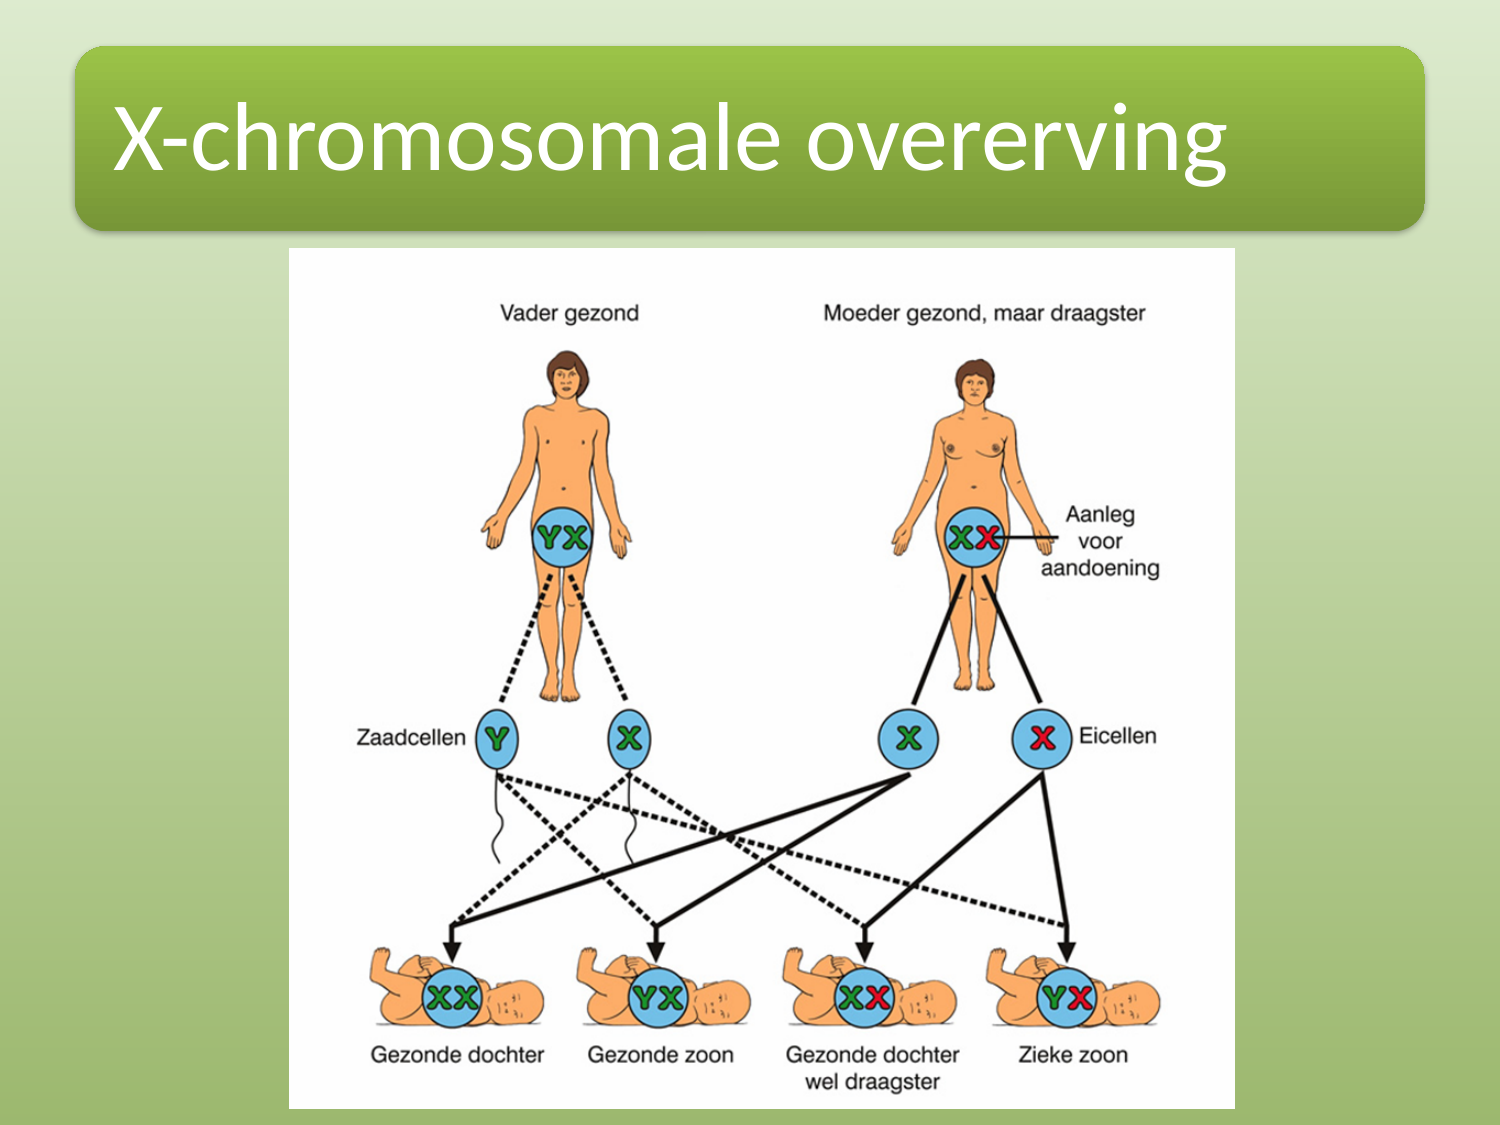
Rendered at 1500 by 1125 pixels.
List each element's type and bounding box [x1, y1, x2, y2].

picture [288, 248, 1235, 1109]
text_box [74, 44, 1426, 233]
